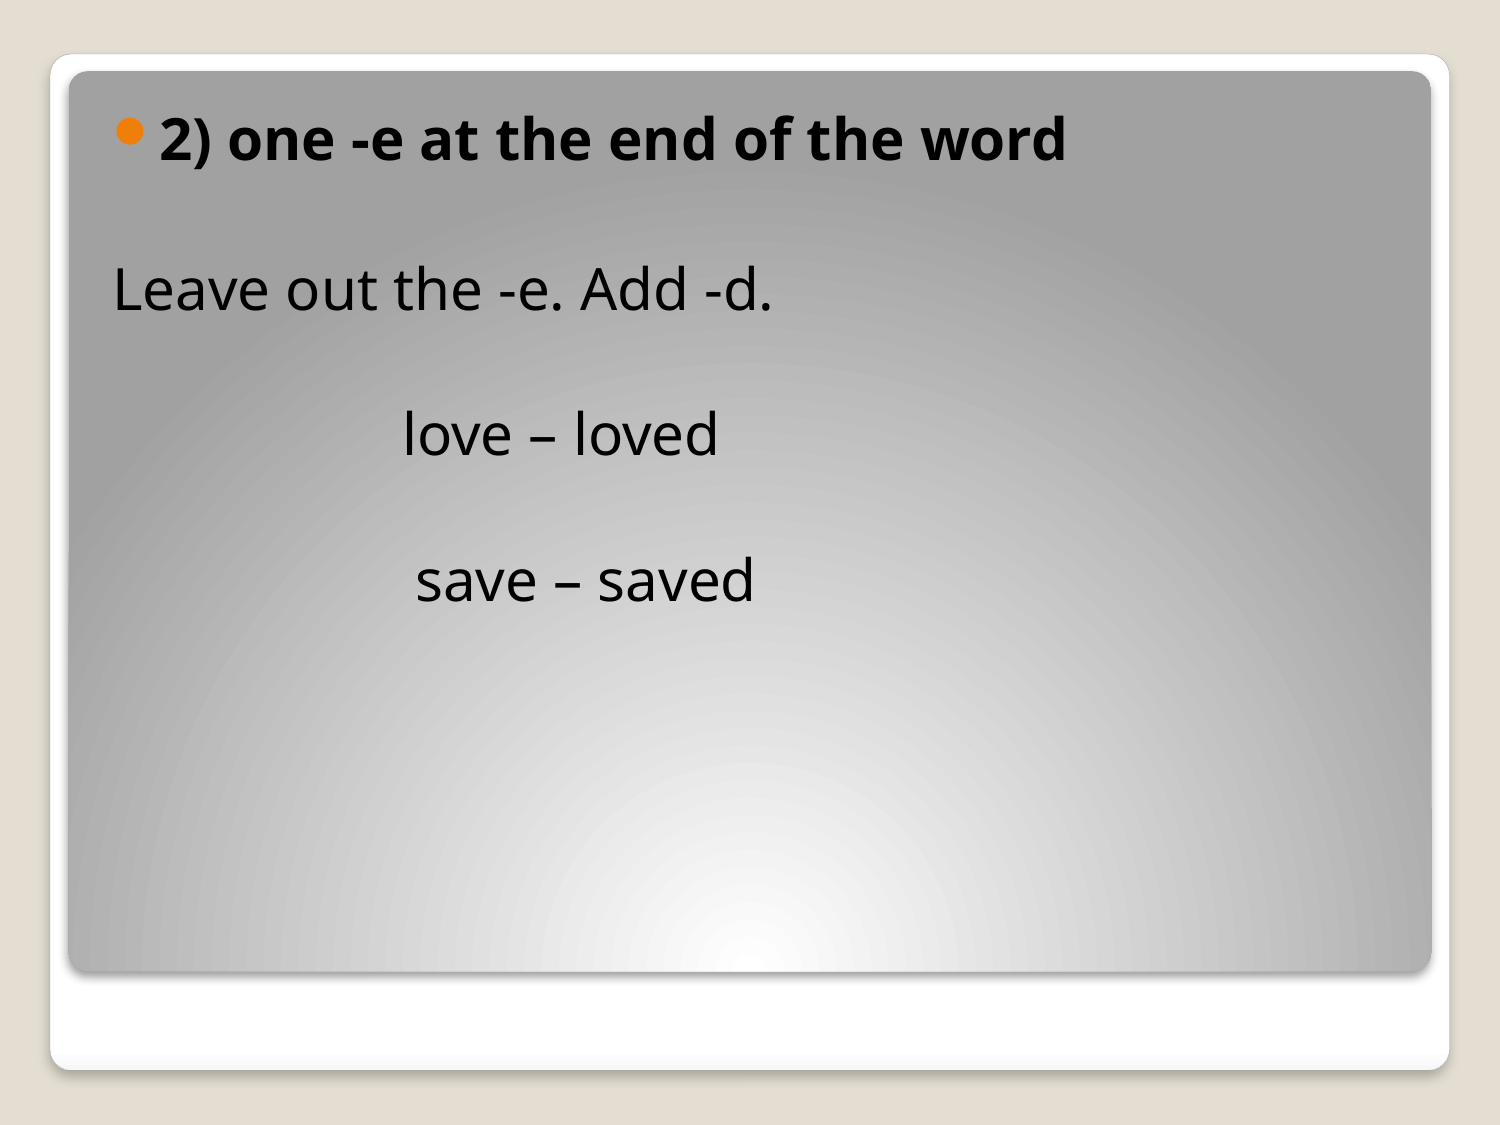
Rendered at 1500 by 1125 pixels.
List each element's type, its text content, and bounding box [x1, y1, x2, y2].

list 2) one -e at the end of the word Leave out the -e. Add -d. love – loved save – saved [82, 86, 1425, 774]
